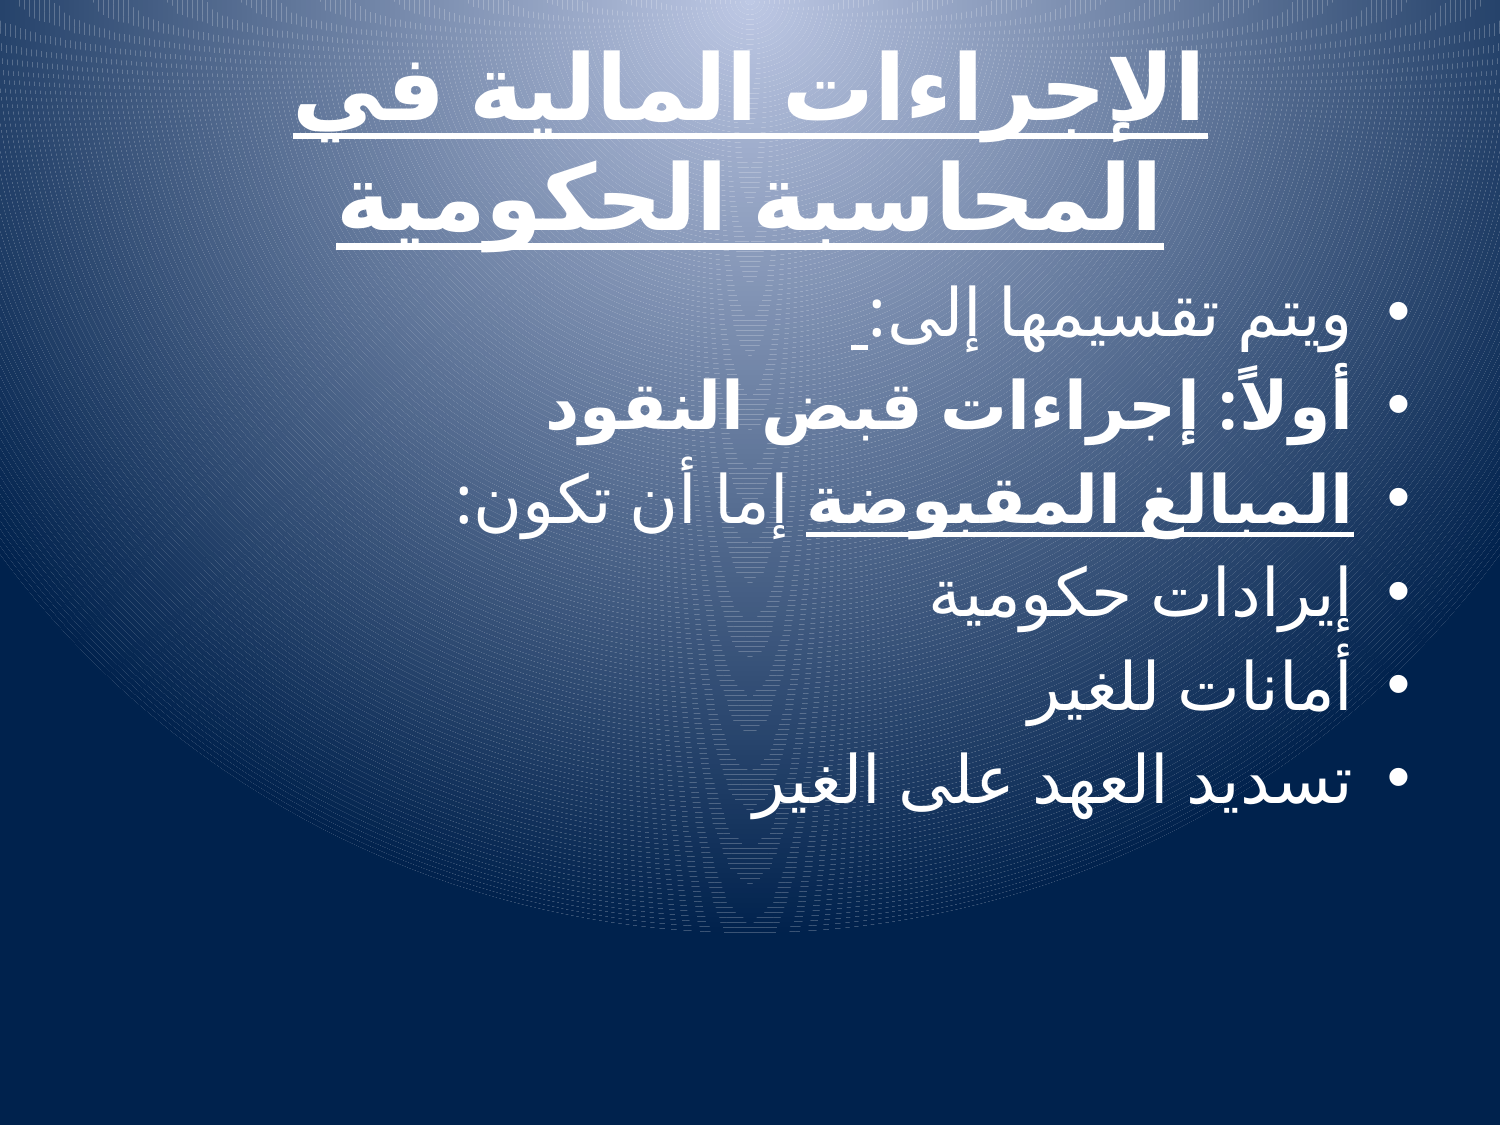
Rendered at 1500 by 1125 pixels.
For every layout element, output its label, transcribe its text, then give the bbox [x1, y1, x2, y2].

list ويتم تقسيمها إلى: أولاً: إجراءات قبض النقود المبالغ المقبوضة إما أن تكون: إيرادات حكومية أمانات للغير تسديد العهد على الغير [75, 262, 1425, 1005]
title الإجراءات المالية في المحاسبة الحكومية [75, 45, 1425, 233]
